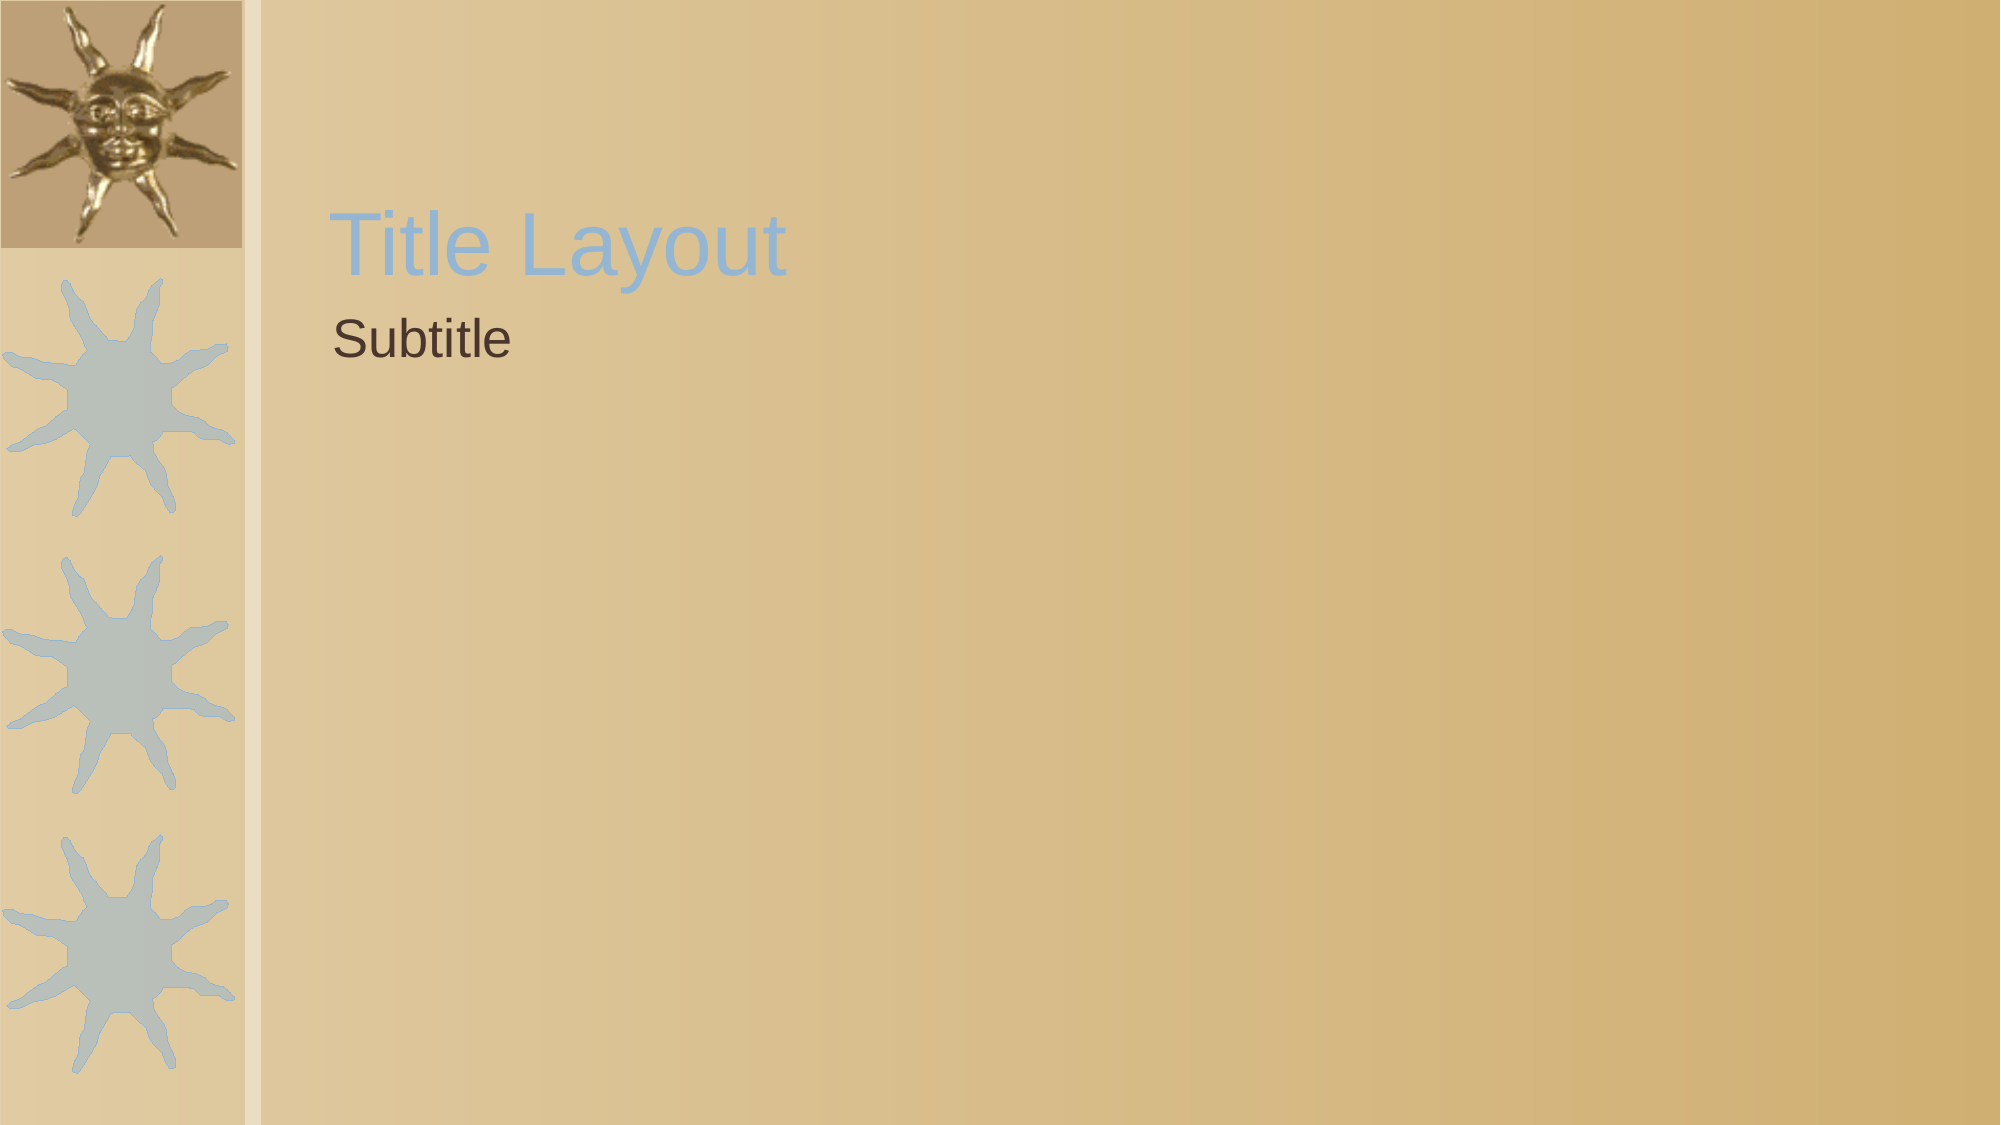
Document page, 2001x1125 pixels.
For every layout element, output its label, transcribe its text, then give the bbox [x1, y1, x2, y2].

title Title Layout [313, 59, 1934, 301]
subtitle Subtitle [313, 303, 1934, 591]
picture [1, 1, 242, 248]
